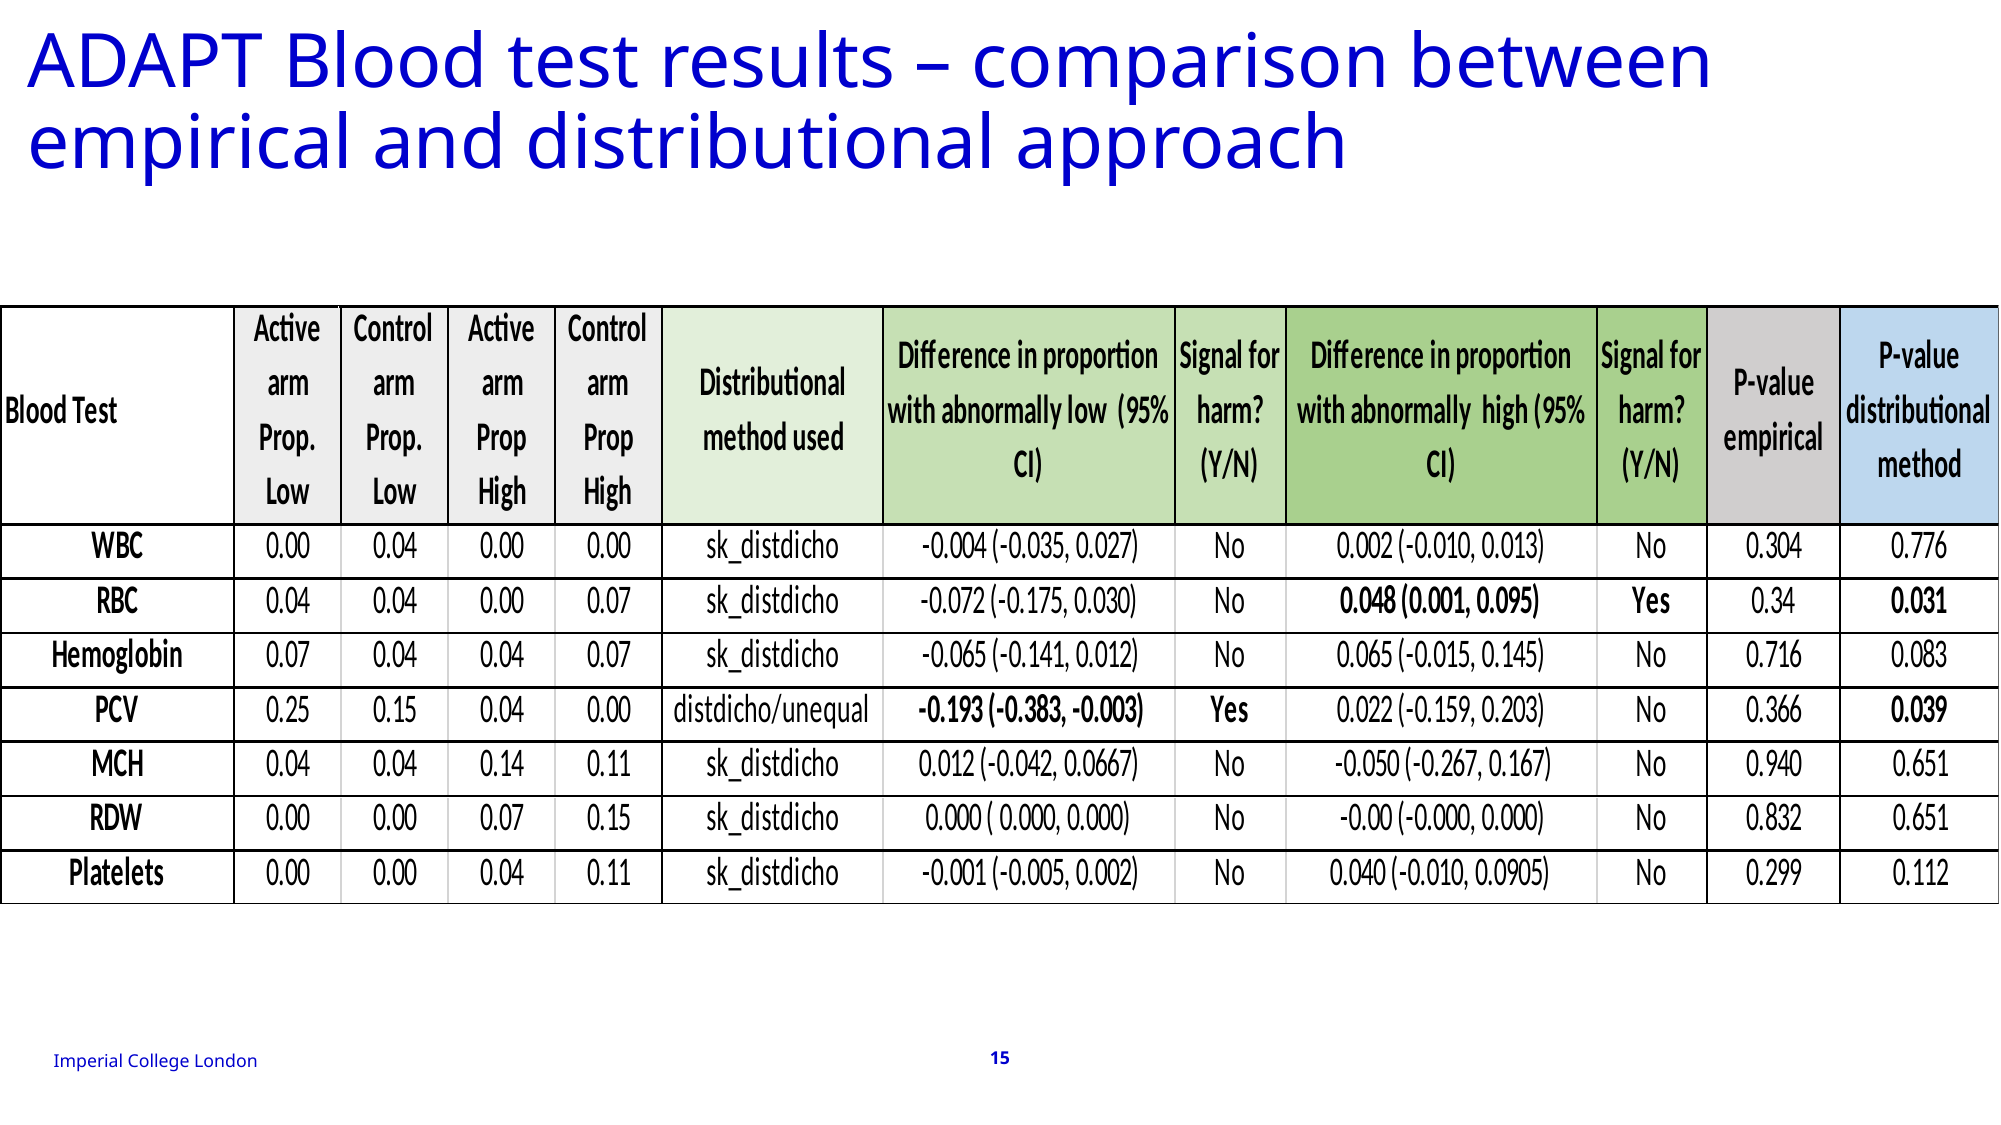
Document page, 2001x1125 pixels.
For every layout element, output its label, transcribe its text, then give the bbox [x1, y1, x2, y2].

slide_number 15 [973, 1048, 1027, 1072]
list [0, 305, 2000, 907]
title ADAPT Blood test results – comparison between empirical and distributional approach [27, 22, 1921, 85]
